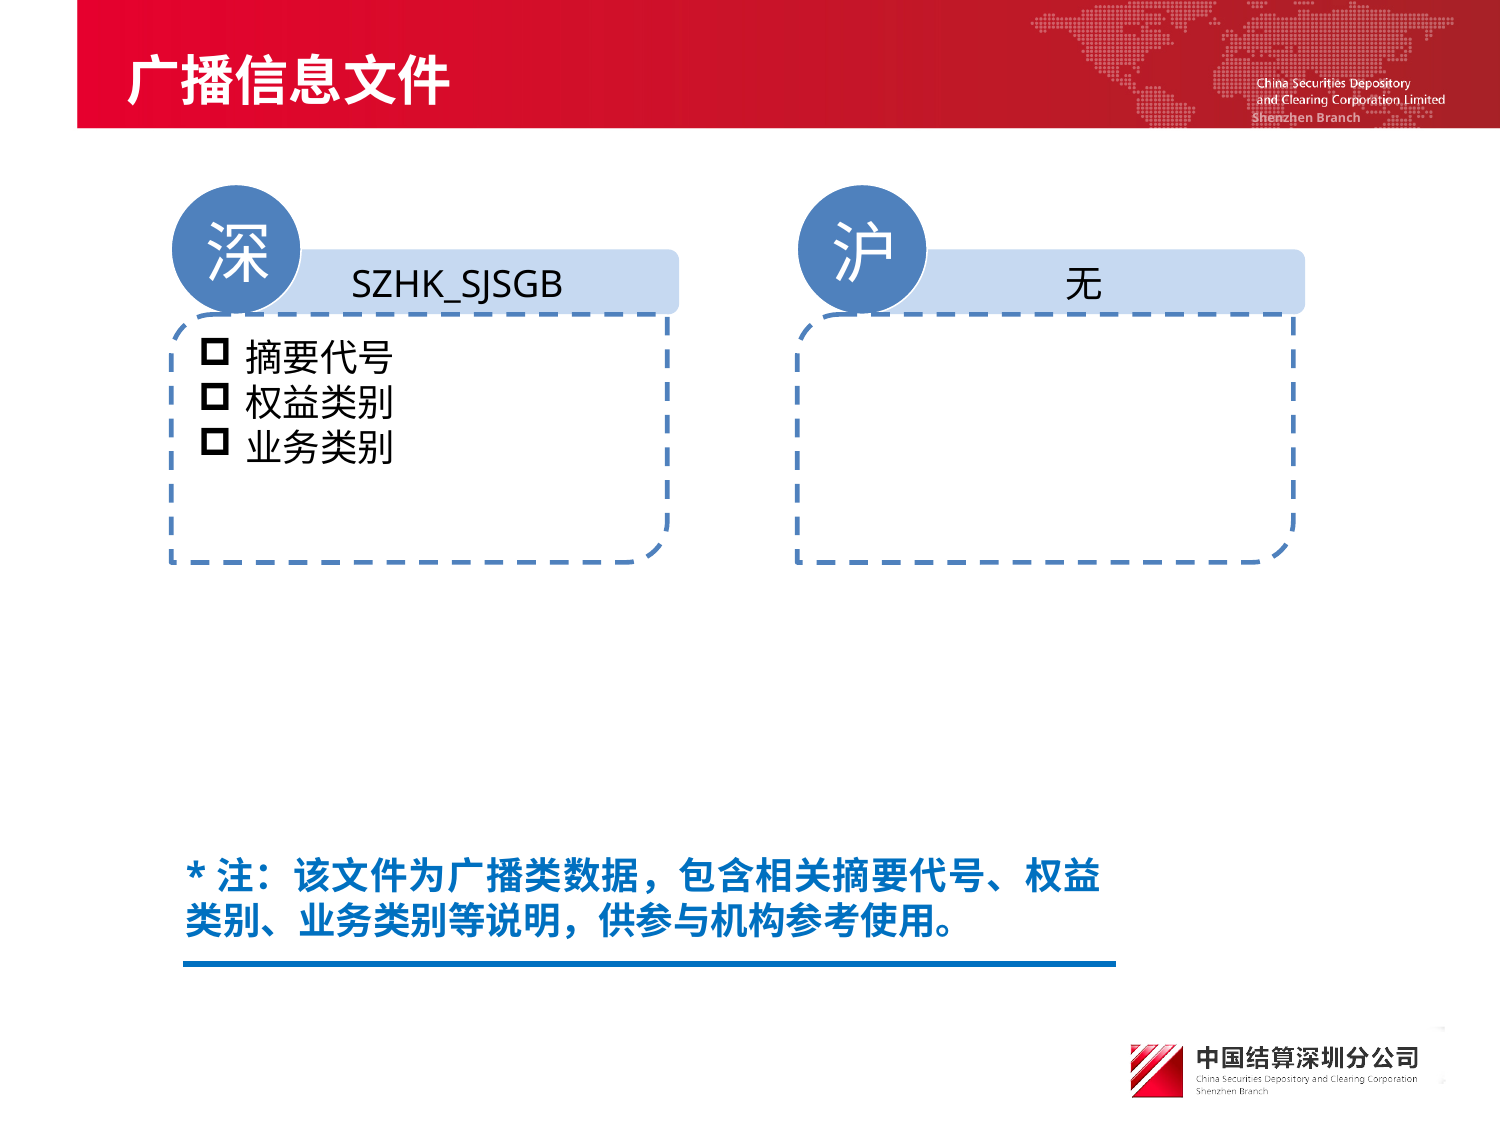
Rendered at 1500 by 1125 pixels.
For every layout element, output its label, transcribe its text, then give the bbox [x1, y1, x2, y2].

title 广播信息文件 [110, 31, 1495, 119]
text_box *注：该文件为广播类数据，包含相关摘要代号、权益类别、业务类别等说明，供参与机构参考使用。 [171, 844, 1117, 950]
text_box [170, 184, 1306, 563]
picture [0, 0, 1500, 1125]
